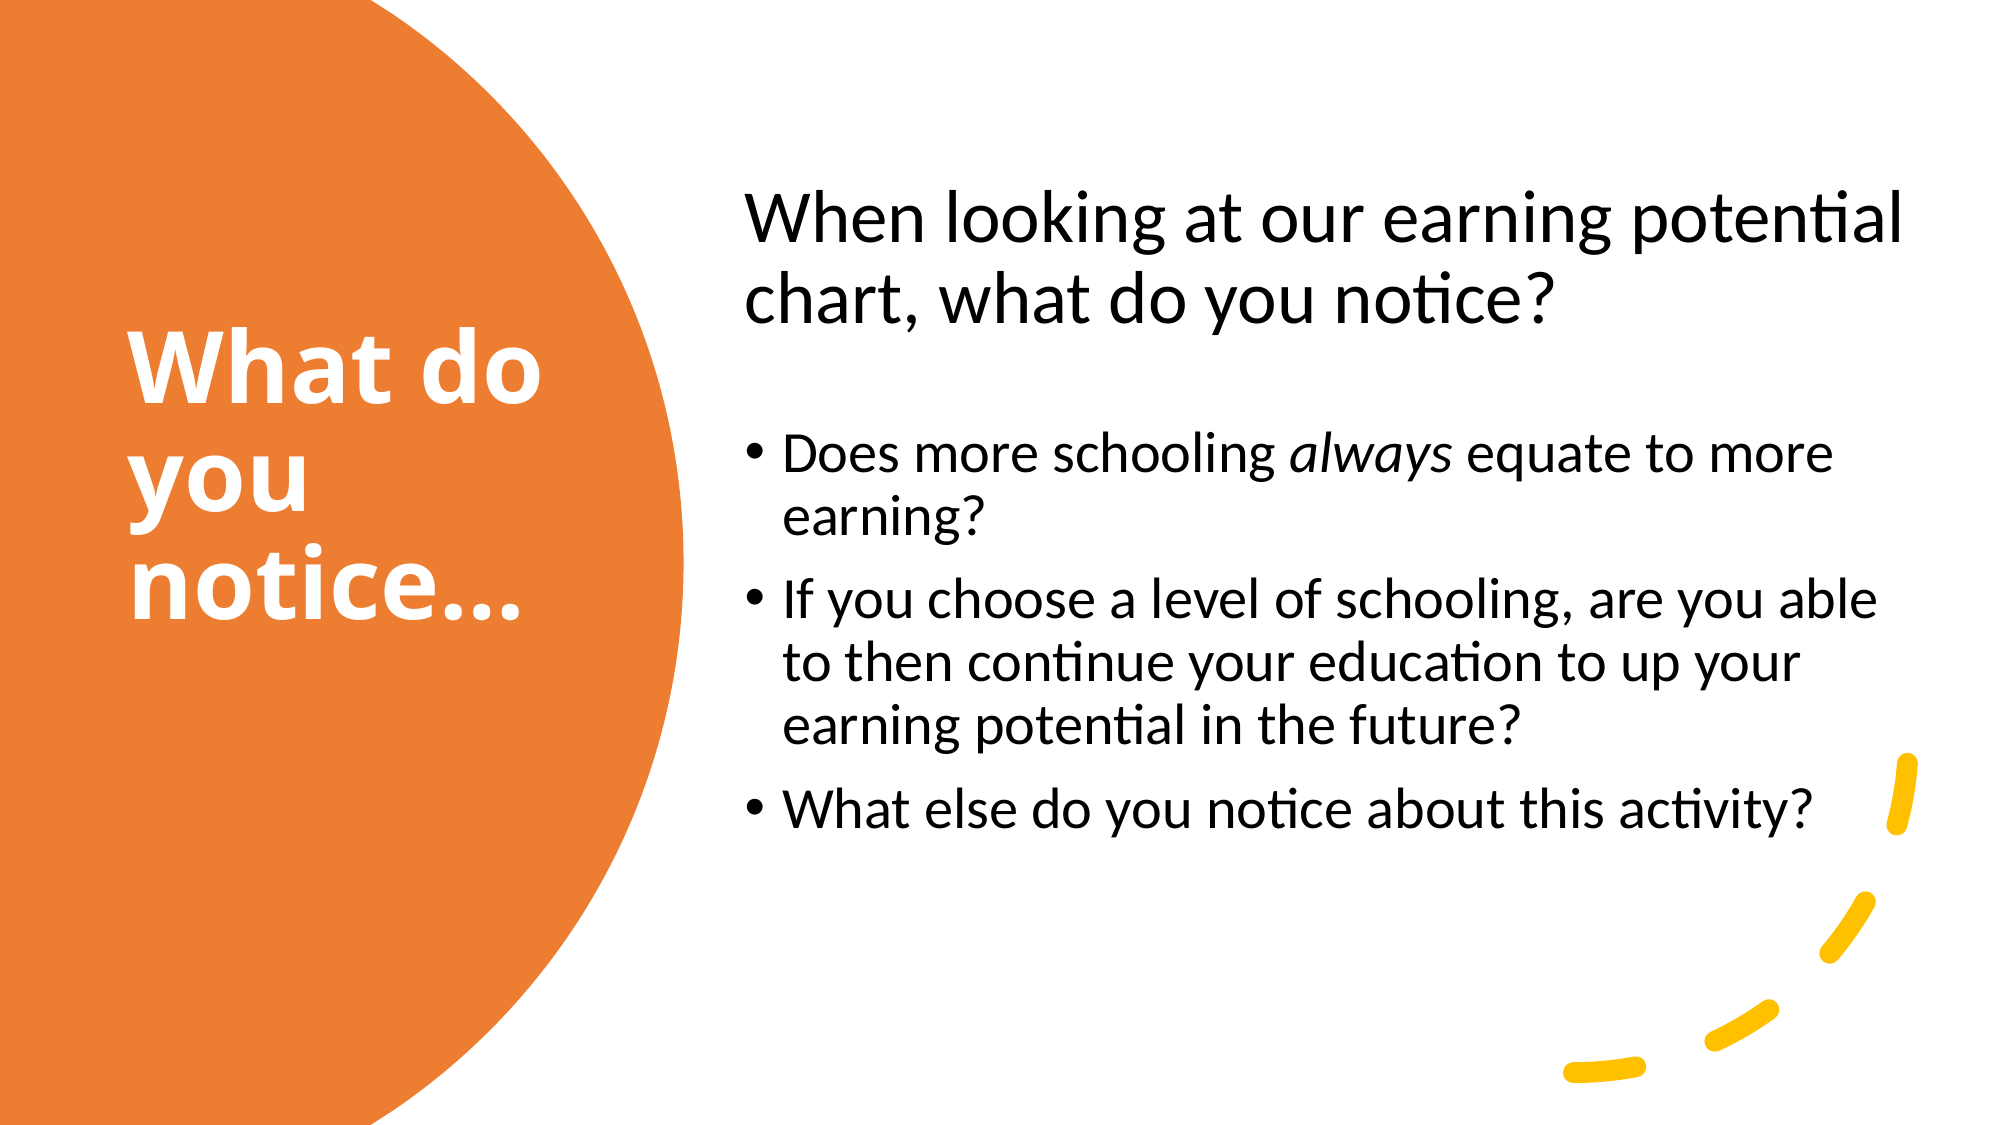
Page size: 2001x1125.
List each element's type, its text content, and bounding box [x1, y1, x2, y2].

title What do you notice… [112, 189, 638, 769]
text_box [0, 0, 685, 1125]
list When looking at our earning potential chart, what do you notice? Does more schooling always equate to more earning? If you choose a level of schooling, are you able to then continue your education to up your earning potential in the future? What else do you notice about this activity? [729, 97, 1927, 922]
text_box [374, 0, 2000, 1125]
text_box [1572, 922, 1854, 1074]
